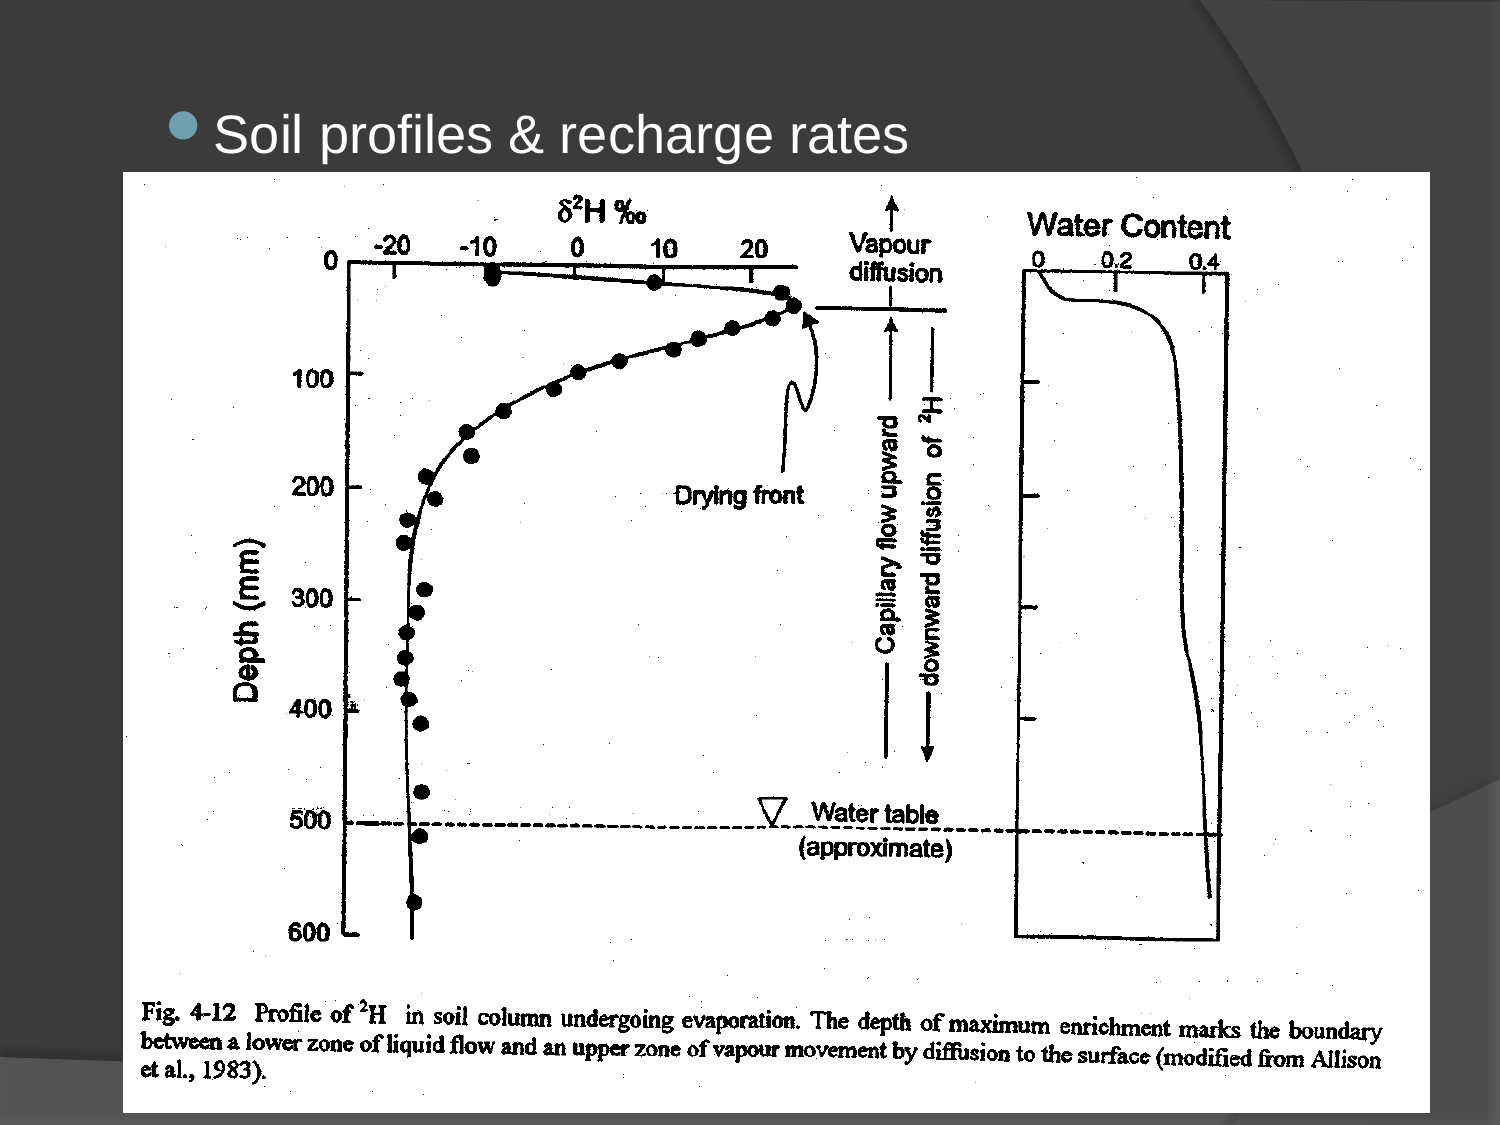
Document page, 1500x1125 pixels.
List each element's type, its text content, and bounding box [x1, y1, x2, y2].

list Soil profiles & recharge rates [76, 91, 1302, 835]
picture [123, 172, 1430, 1113]
